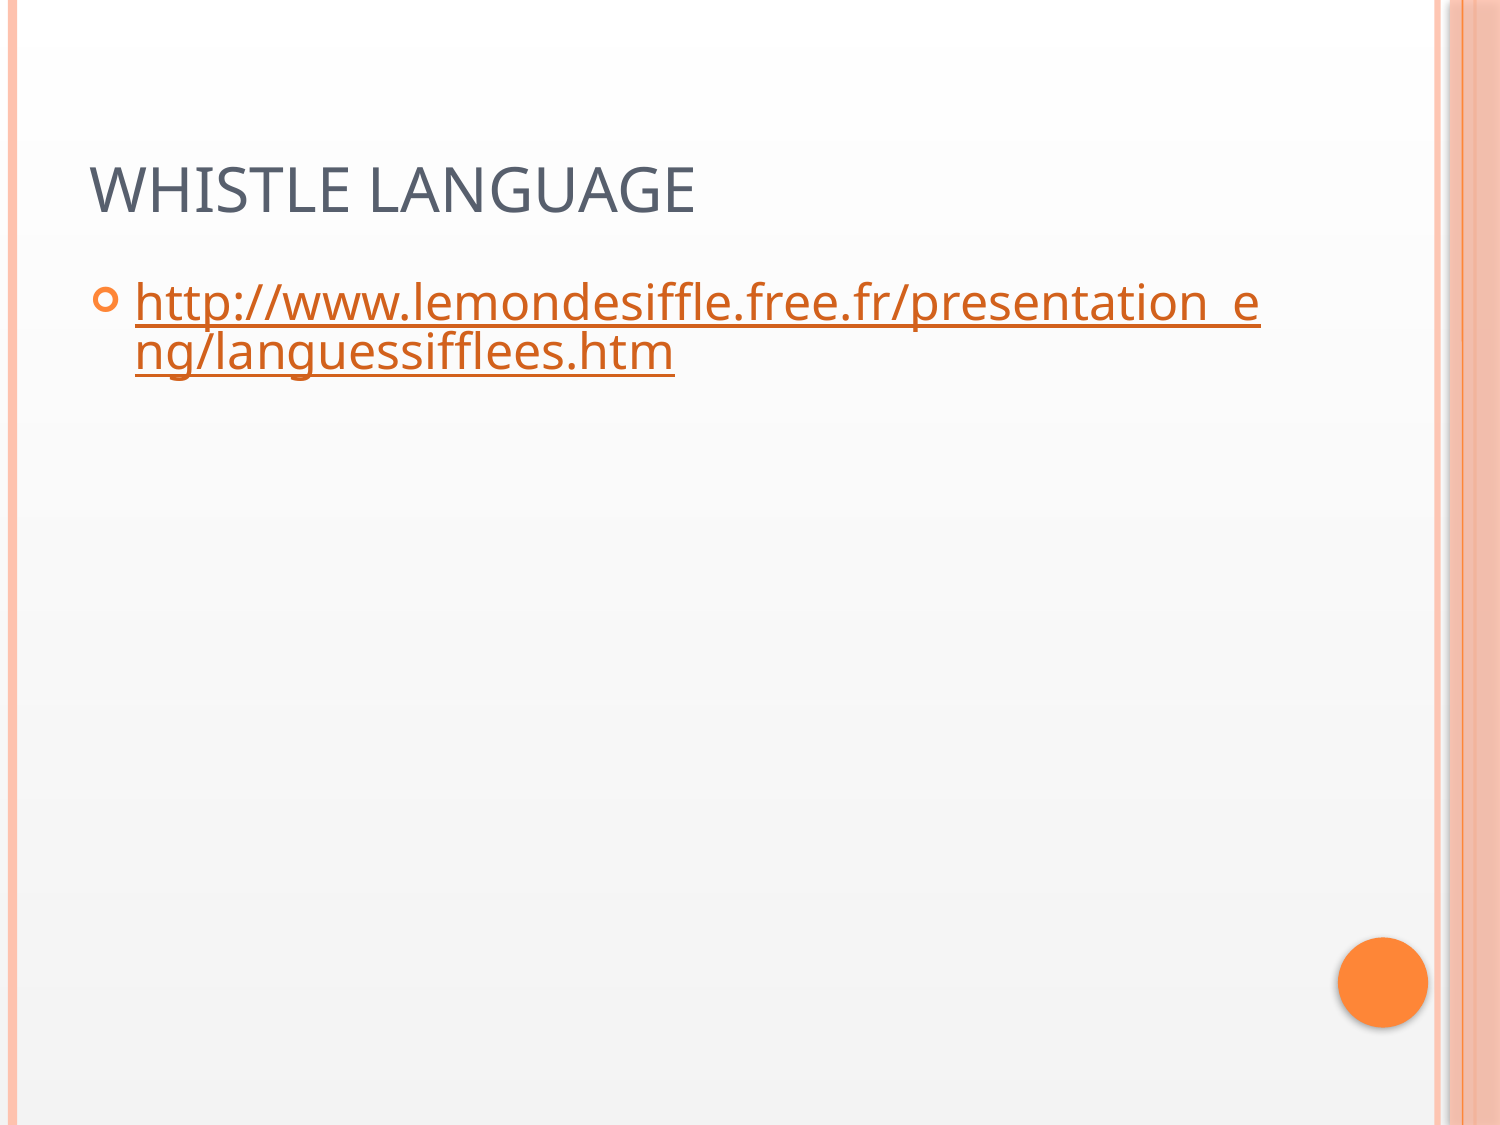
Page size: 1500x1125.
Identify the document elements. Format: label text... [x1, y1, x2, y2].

list http://www.lemondesiffle.free.fr/presentation_eng/languessifflees.htm [74, 262, 1301, 1063]
title WHISTLE LANGUAGE [75, 45, 1300, 233]
